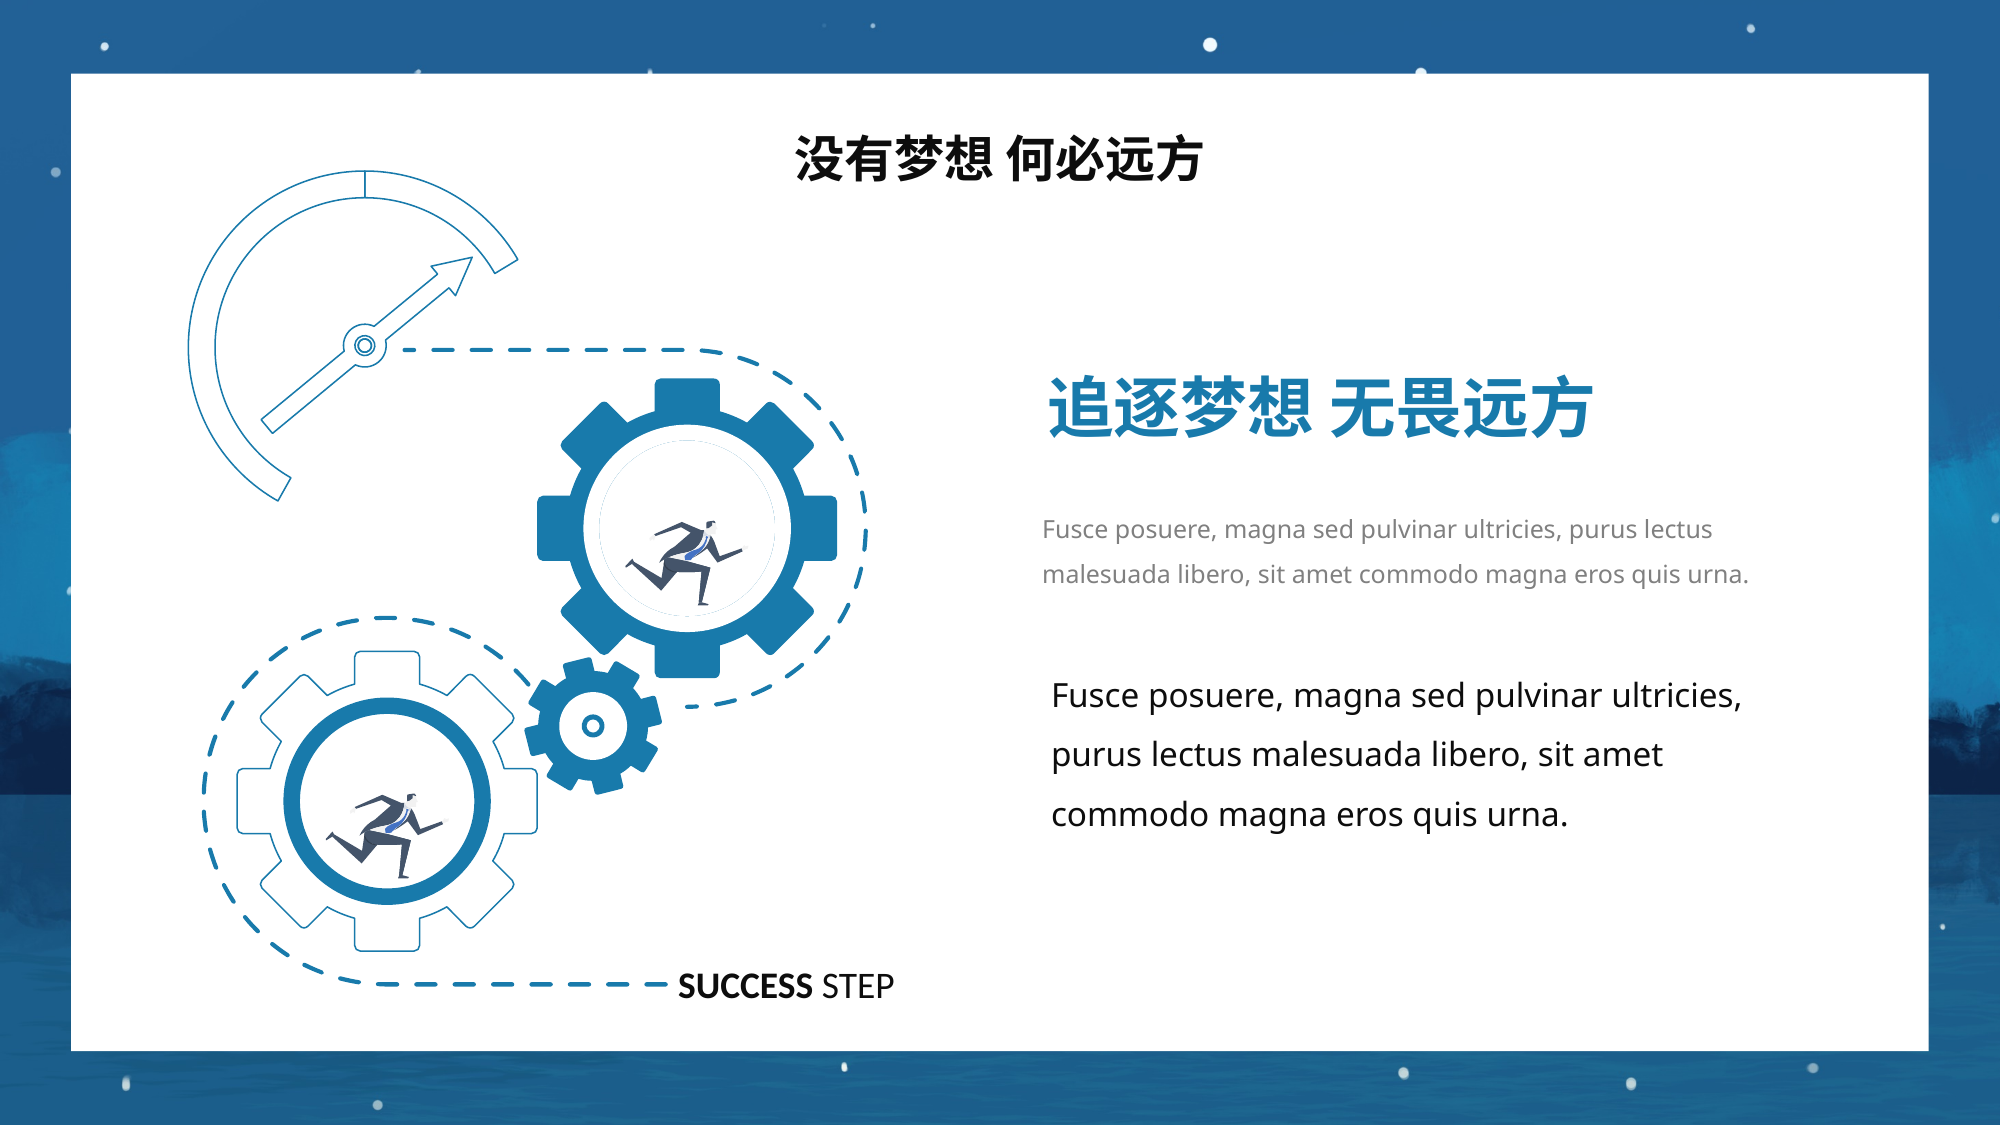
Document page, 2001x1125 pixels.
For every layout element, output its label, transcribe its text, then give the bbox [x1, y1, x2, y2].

text_box 没有梦想 何必远方 [779, 119, 1221, 195]
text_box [188, 170, 518, 501]
text_box [452, 982, 476, 987]
text_box [302, 962, 324, 975]
text_box [644, 982, 663, 987]
text_box [221, 700, 235, 722]
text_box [402, 347, 868, 709]
text_box [375, 982, 400, 987]
text_box [567, 982, 592, 987]
text_box [278, 646, 289, 651]
text_box [606, 982, 630, 987]
text_box [414, 982, 438, 987]
text_box [373, 615, 398, 621]
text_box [325, 793, 449, 879]
picture [0, 0, 2000, 1125]
text_box [222, 883, 236, 904]
text_box [336, 618, 359, 627]
text_box [208, 847, 219, 870]
text_box [201, 771, 208, 795]
text_box [279, 952, 290, 958]
text_box 追逐梦想 无畏远方 [1032, 358, 1612, 454]
text_box [207, 734, 218, 757]
text_box [338, 976, 362, 985]
text_box [491, 982, 515, 987]
text_box Fusce posuere, magna sed pulvinar ultricies, purus lectus malesuada libero, sit amet commodo magna eros quis urna. [1036, 646, 1812, 841]
text_box [529, 982, 553, 987]
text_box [524, 709, 663, 795]
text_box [237, 651, 538, 952]
text_box [201, 809, 209, 833]
text_box Fusce posuere, magna sed pulvinar ultricies, purus lectus malesuada libero, sit amet commodo magna eros quis urna. [1027, 490, 1766, 596]
text_box [300, 628, 322, 641]
text_box SUCCESS STEP [663, 953, 910, 1014]
